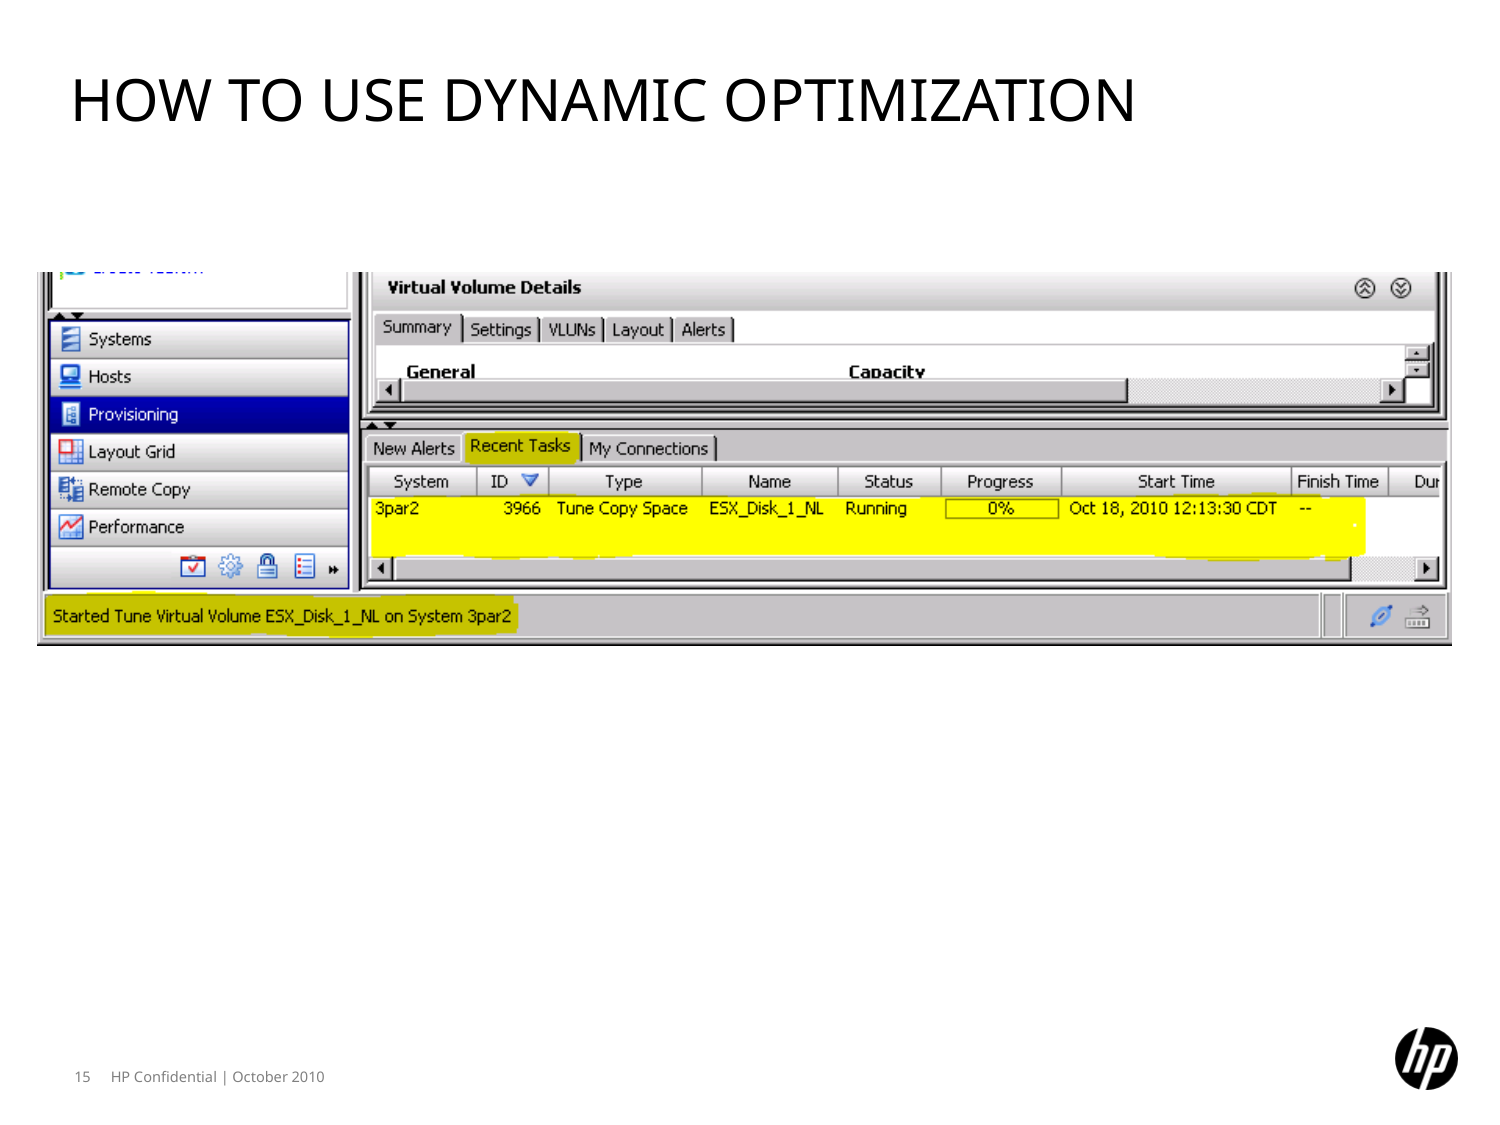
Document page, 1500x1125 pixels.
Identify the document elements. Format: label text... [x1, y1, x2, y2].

picture [1393, 1025, 1460, 1092]
title How to Use Dynamic Optimization [55, 55, 1451, 128]
picture [37, 272, 1452, 647]
